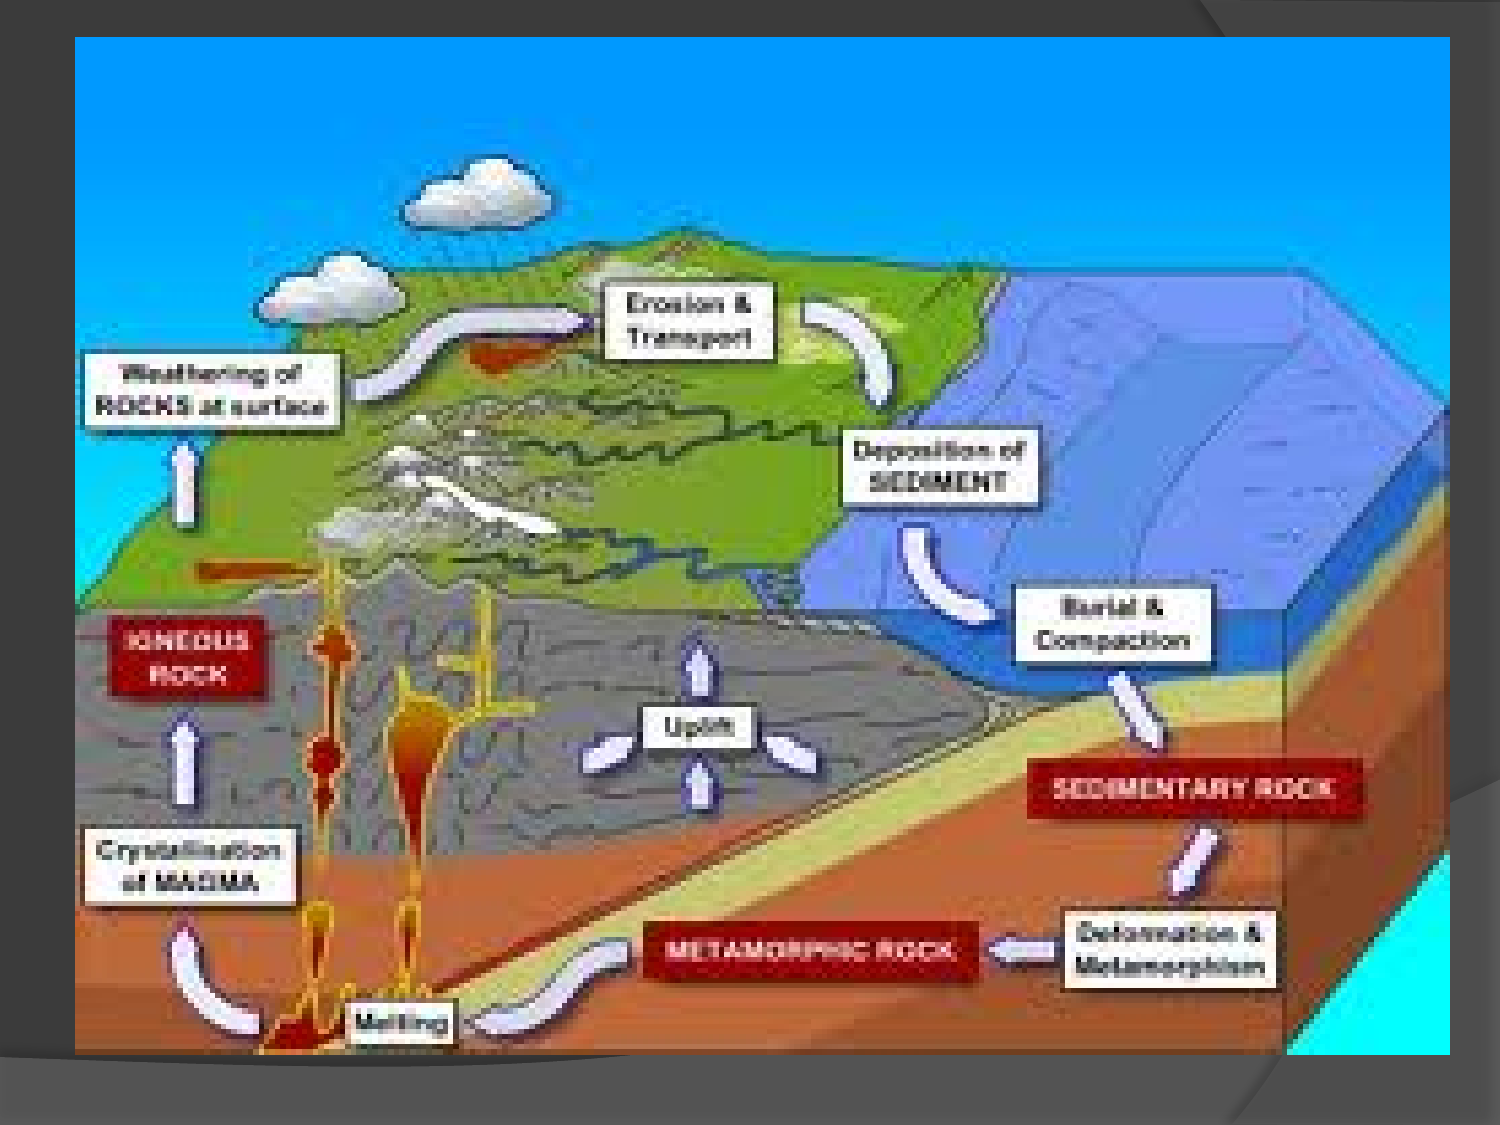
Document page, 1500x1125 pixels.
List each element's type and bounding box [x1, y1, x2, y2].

list [74, 37, 1451, 1056]
